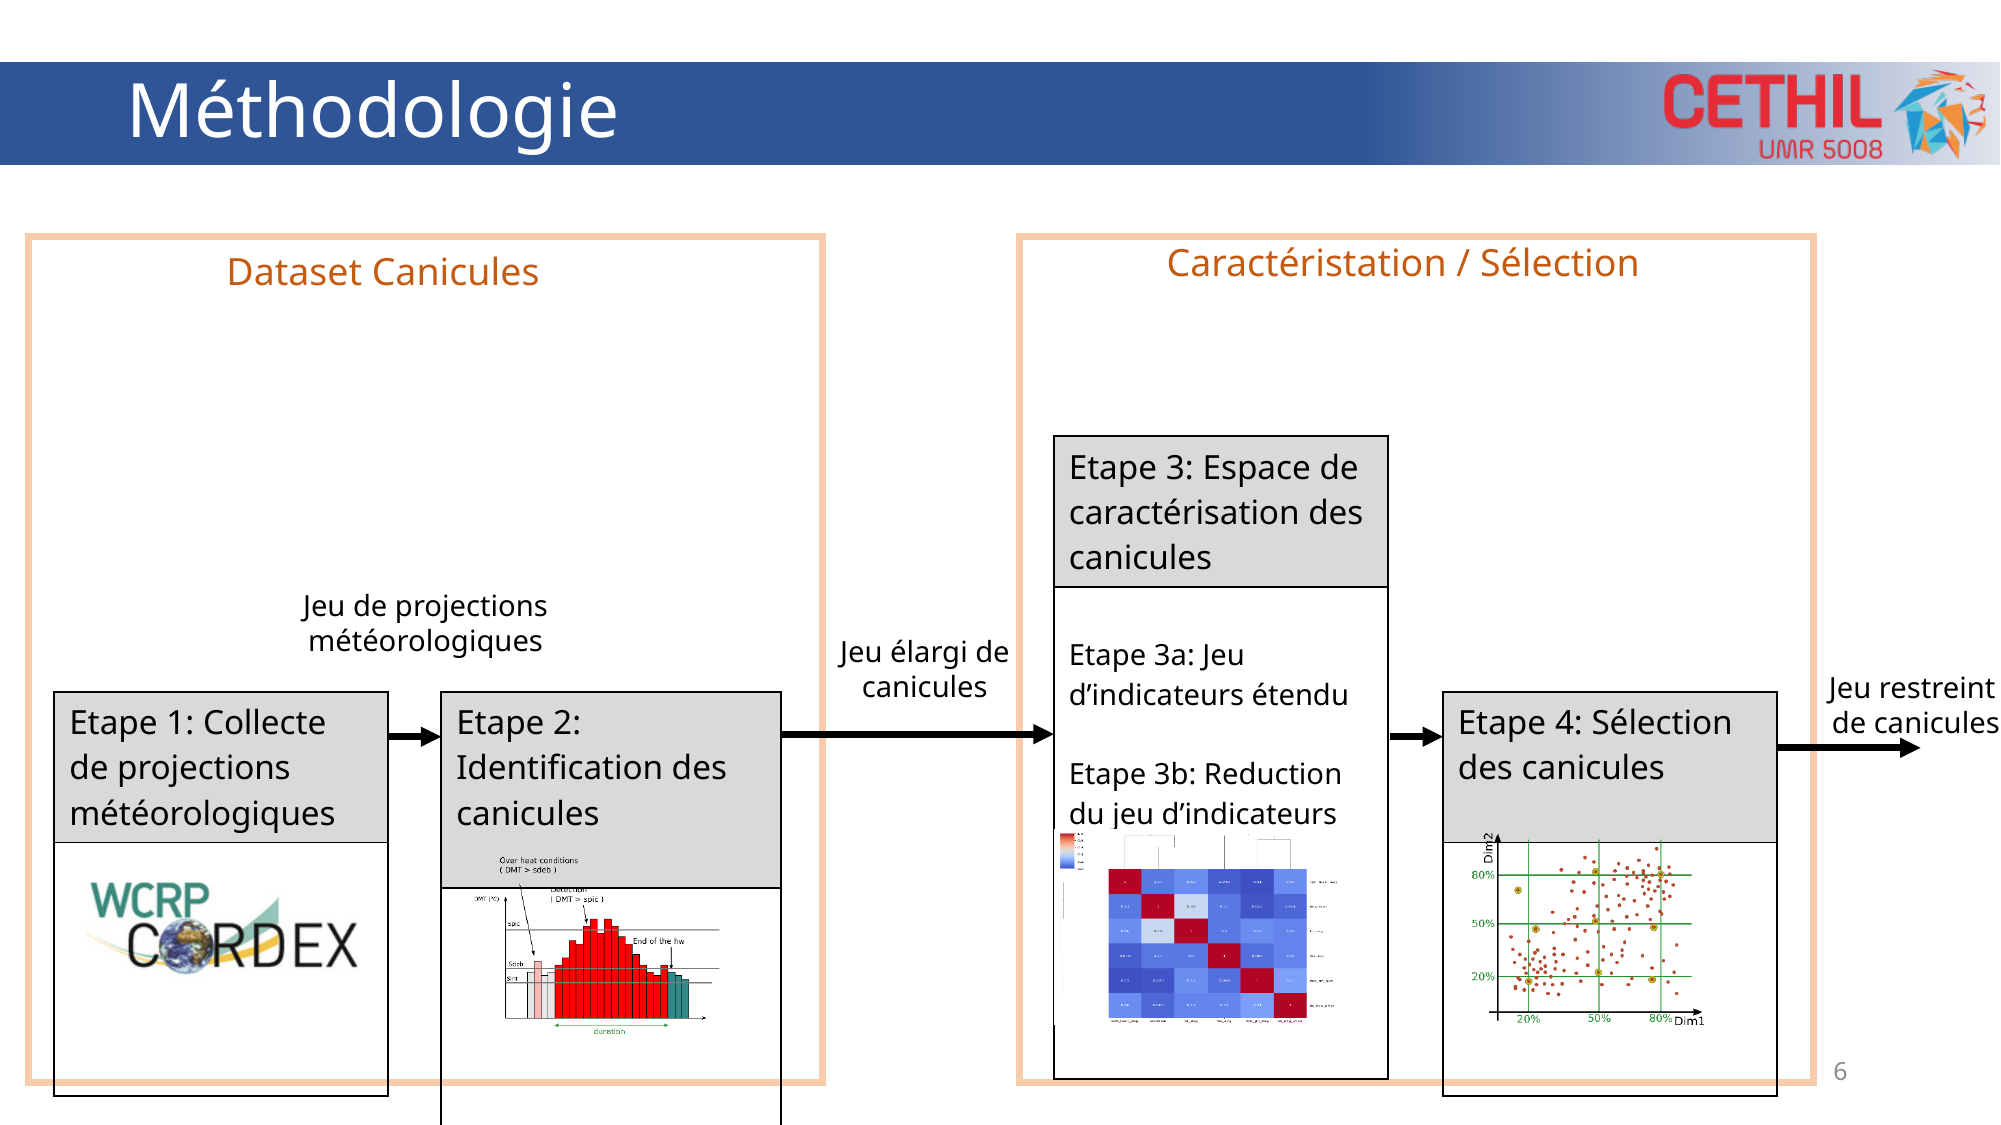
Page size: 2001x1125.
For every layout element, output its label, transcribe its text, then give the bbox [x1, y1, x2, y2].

table_cell [1444, 843, 1776, 1095]
picture [1054, 829, 1341, 1025]
table_header Etape 1: Collecte de projections météorologiques [55, 693, 387, 842]
text_box Caractéristation / Sélection [1151, 231, 1656, 292]
picture [474, 857, 720, 1034]
title Méthodologie [111, 42, 1937, 185]
table_header Etape 3: Espace de caractérisation des canicules [1055, 437, 1387, 586]
text_box Dataset Canicules [211, 240, 555, 301]
table_cell [442, 889, 780, 1125]
text_box [1018, 236, 1815, 744]
table_cell Etape 3a: Jeu d’indicateurs étendu Etape 3b: Reduction du jeu d’indicateurs [1055, 588, 1387, 1078]
picture [85, 857, 358, 1015]
slide_number 6 [1412, 1042, 1863, 1103]
picture [1472, 833, 1704, 1025]
text_box Jeu de projections météorologiques [282, 579, 569, 665]
table_header Etape 2: Identification des canicules [442, 693, 780, 887]
text_box [1018, 736, 1442, 1084]
text_box [1778, 751, 1815, 1042]
text_box Jeu élargi de canicules [781, 625, 1069, 711]
table_header Etape 4: Sélection des canicules [1444, 693, 1776, 842]
text_box [27, 236, 824, 1084]
table_cell [55, 843, 387, 1095]
text_box Jeu restreint de canicules [1806, 661, 2000, 747]
